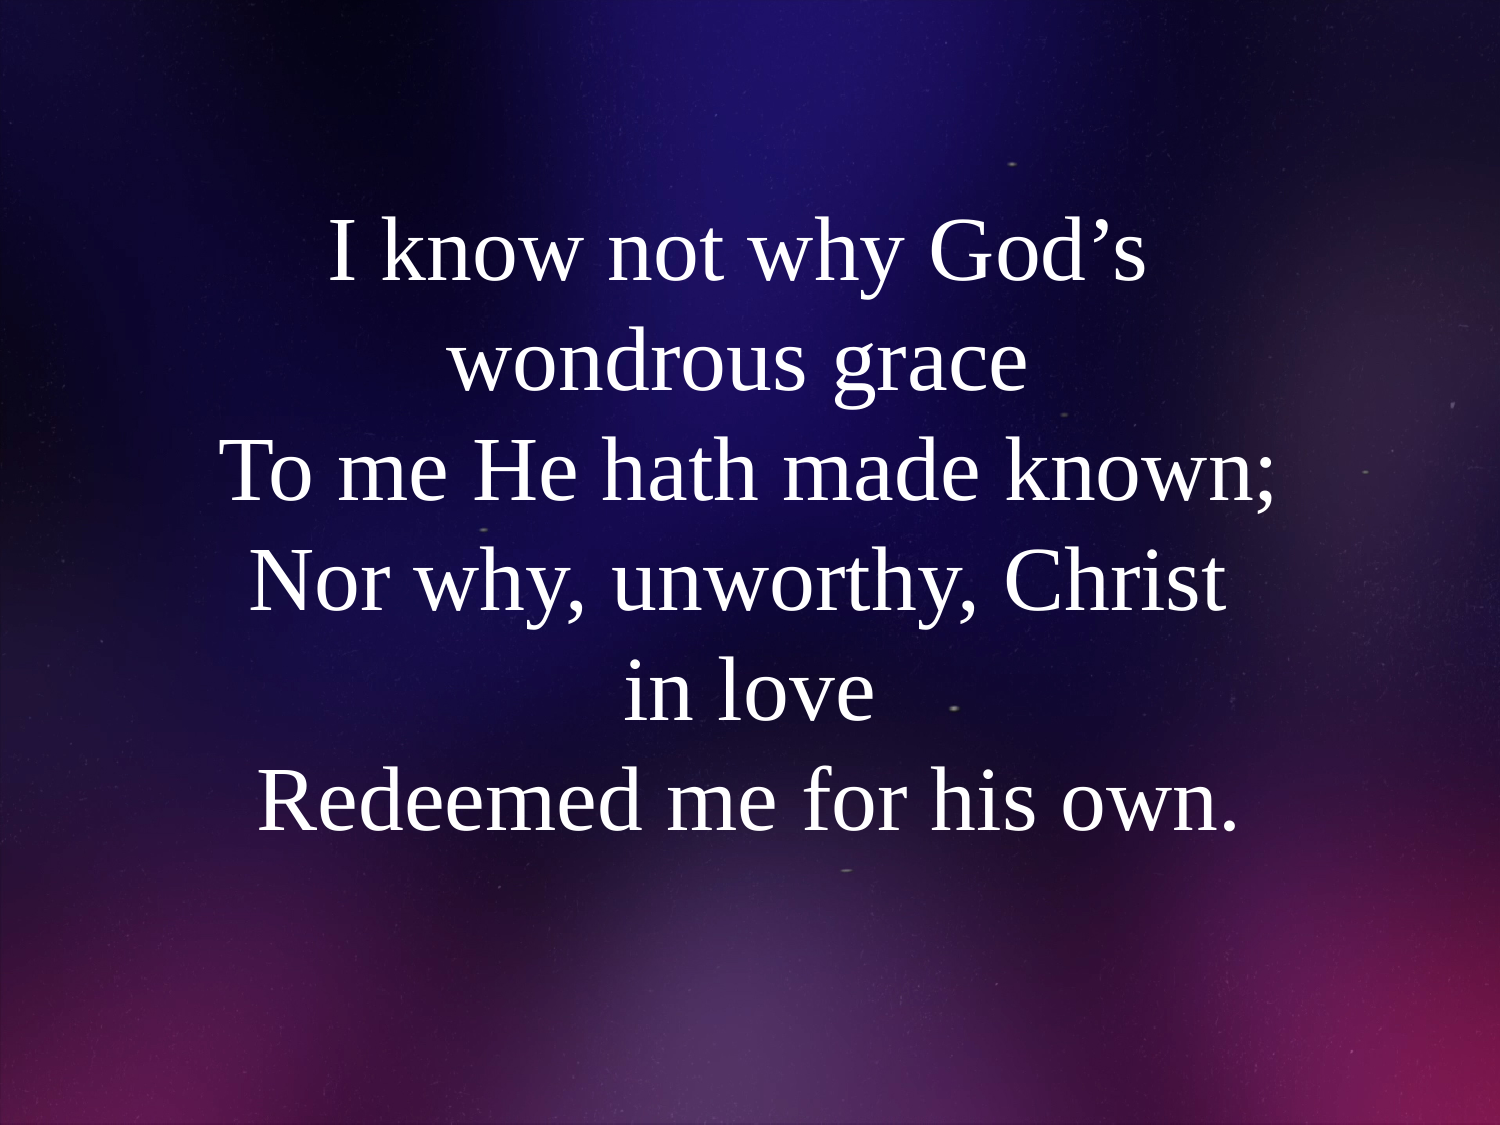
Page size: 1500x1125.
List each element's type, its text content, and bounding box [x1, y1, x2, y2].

title I know not why God’s wondrous grace To me He hath made known; Nor why, unworthy, Christ in love Redeemed me for his own. [112, 425, 1388, 613]
picture [0, 0, 1500, 1125]
